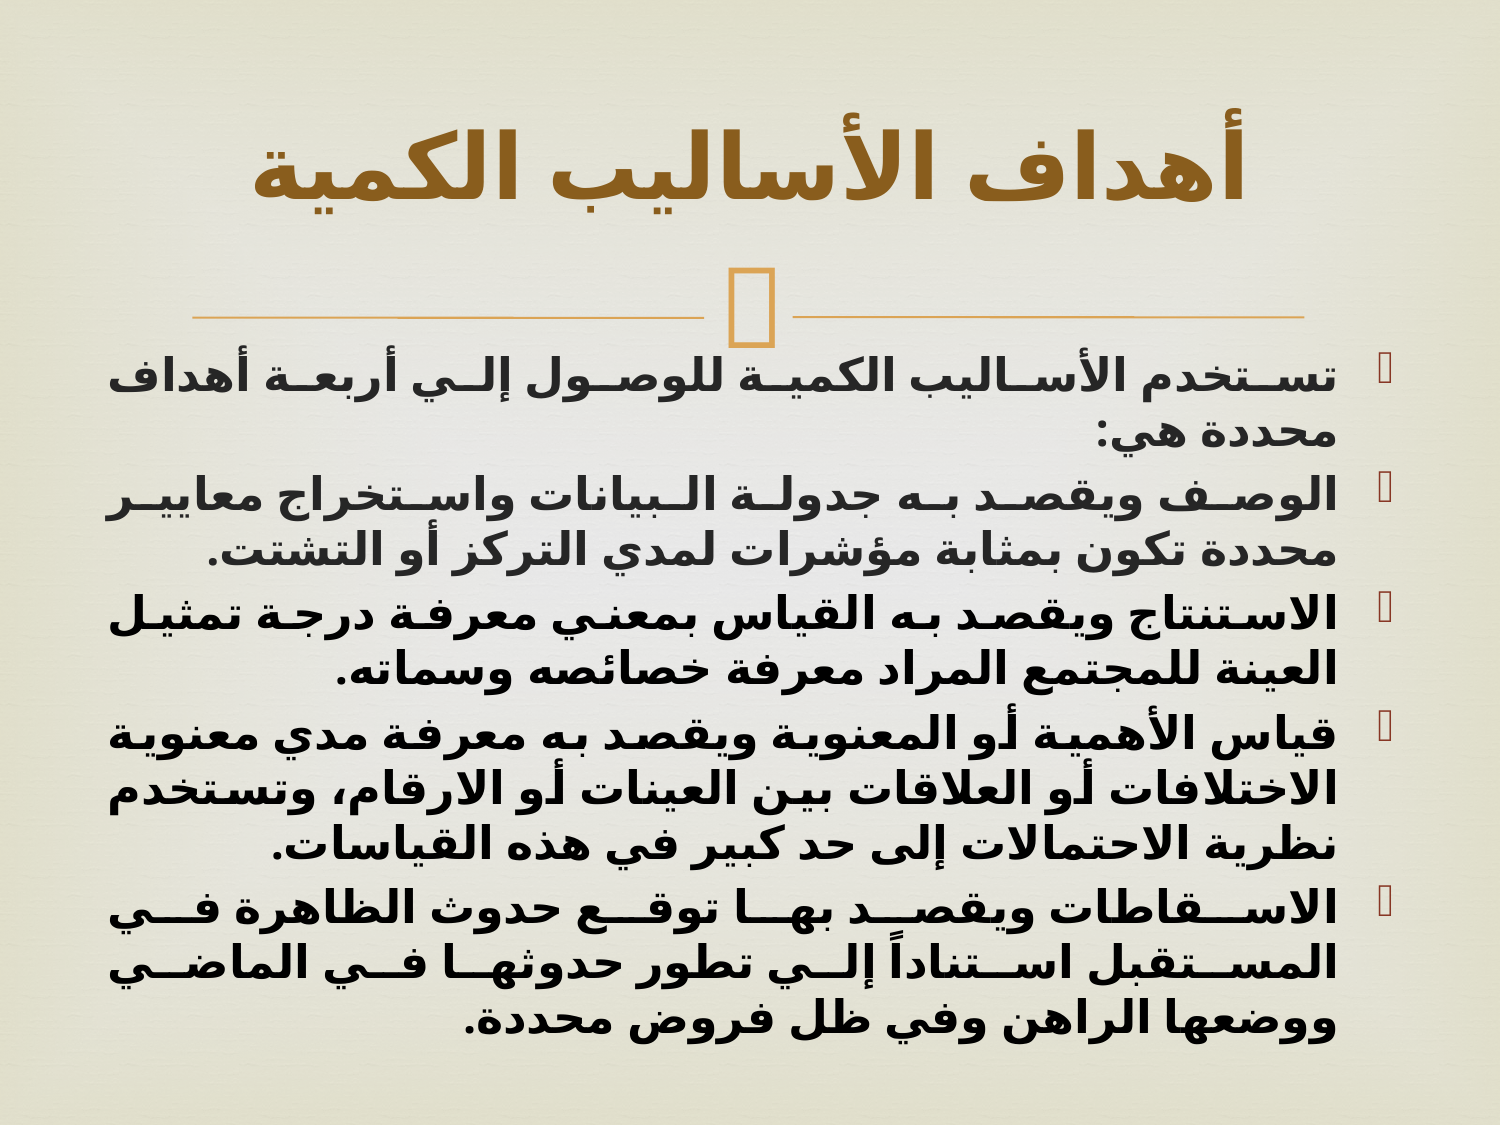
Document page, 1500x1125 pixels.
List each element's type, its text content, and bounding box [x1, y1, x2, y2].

title أهداف الأساليب الكمية [94, 50, 1407, 275]
list تستخدم الأساليب الكمية للوصول إلي أربعة أهداف محددة هي: الوصف ويقصد به جدولة البيانات واستخراج معايير محددة تكون بمثابة مؤشرات لمدي التركز أو التشتت. الاستنتاج ويقصد به القياس بمعني معرفة درجة تمثيل العينة للمجتمع المراد معرفة خصائصه وسماته. قياس الأهمية أو المعنوية ويقصد به معرفة مدي معنوية الاختلافات أو العلاقات بين العينات أو الارقام، وتستخدم نظرية الاحتمالات إلى حد كبير في هذه القياسات. الاسقاطات ويقصد بها توقع حدوث الظاهرة في المستقبل استناداً إلي تطور حدوثها في الماضي ووضعها الراهن وفي ظل فروض محددة. [92, 337, 1406, 1063]
